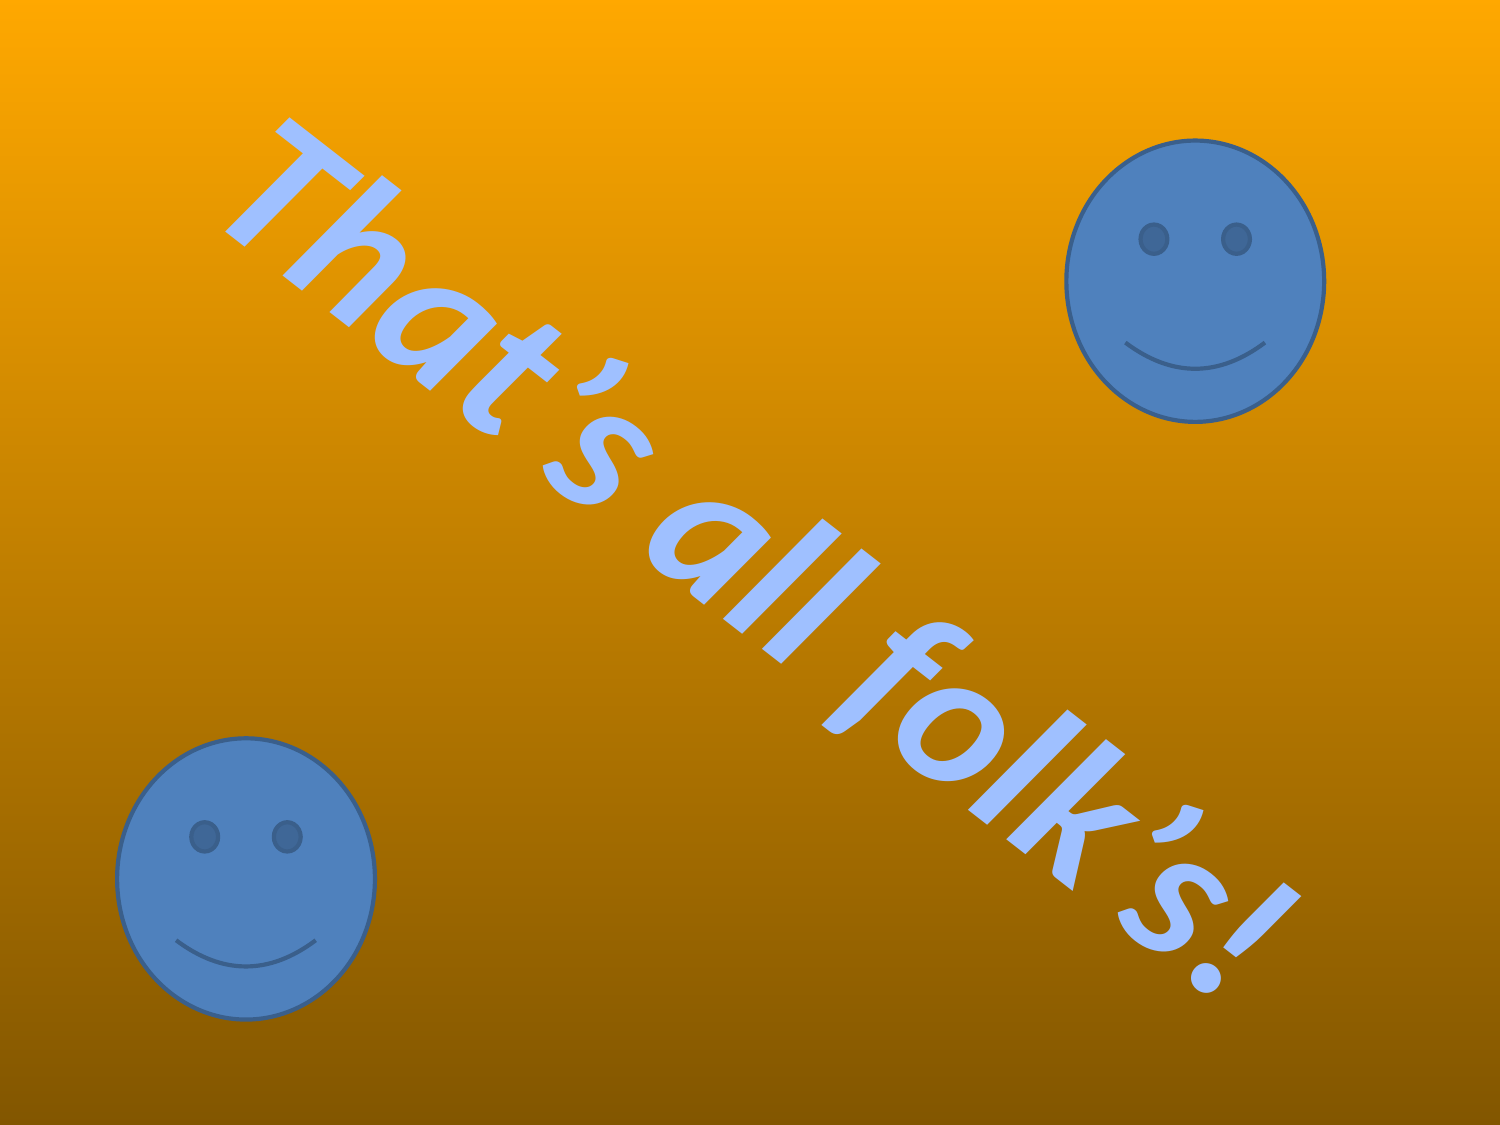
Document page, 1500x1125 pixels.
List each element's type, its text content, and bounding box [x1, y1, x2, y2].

text_box [1064, 138, 1327, 424]
text_box [115, 736, 378, 1022]
text_box That’s all folk’s! [159, 39, 1365, 1058]
